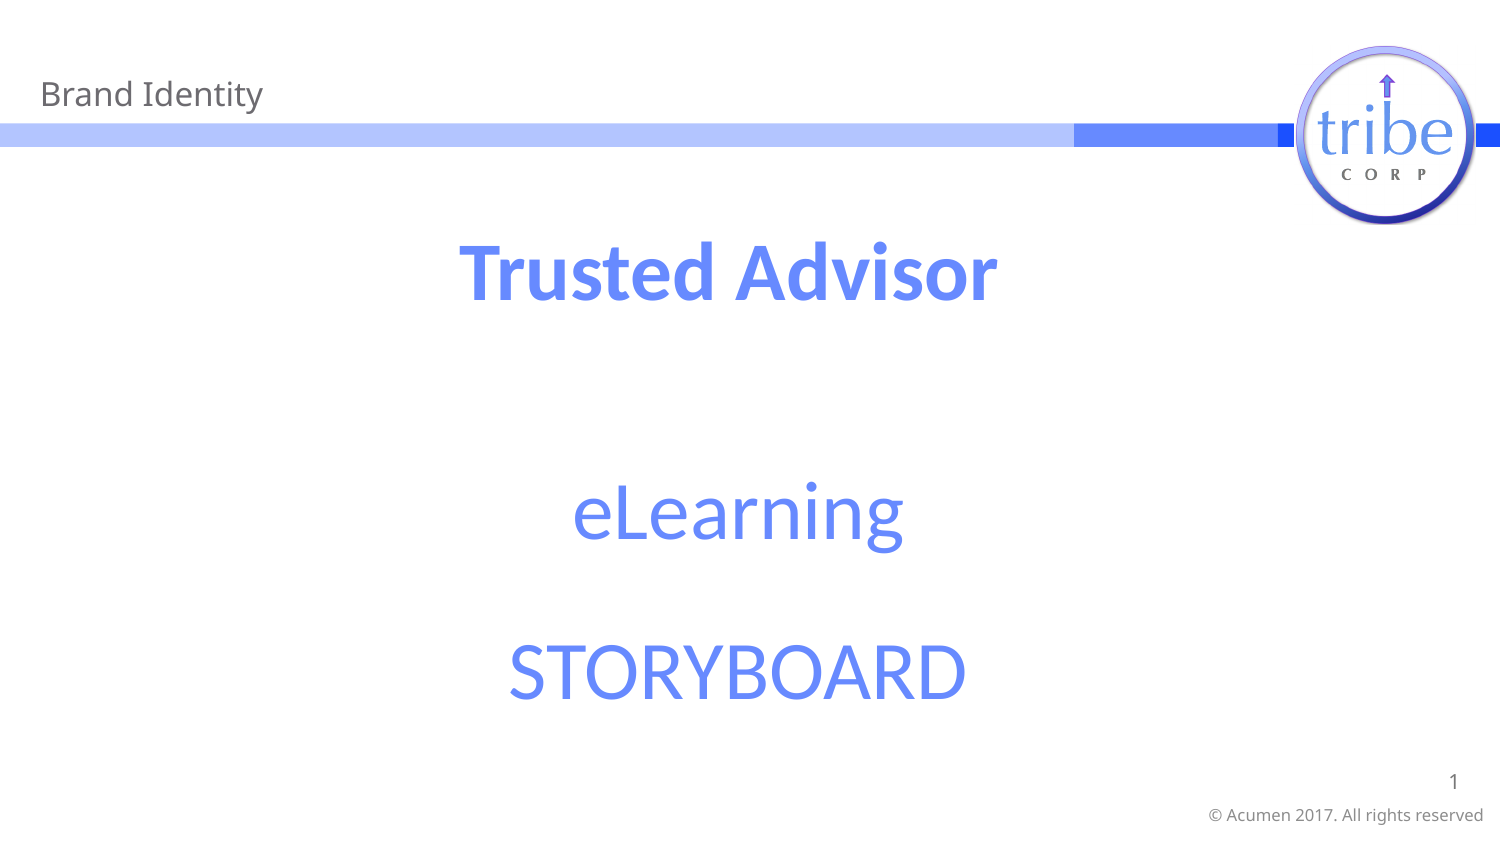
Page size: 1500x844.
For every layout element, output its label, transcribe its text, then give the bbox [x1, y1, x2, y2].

text_box Trusted Advisor eLearning STORYBOARD [349, 228, 1128, 678]
title Brand Identity [40, 79, 1177, 116]
picture [1294, 45, 1476, 225]
